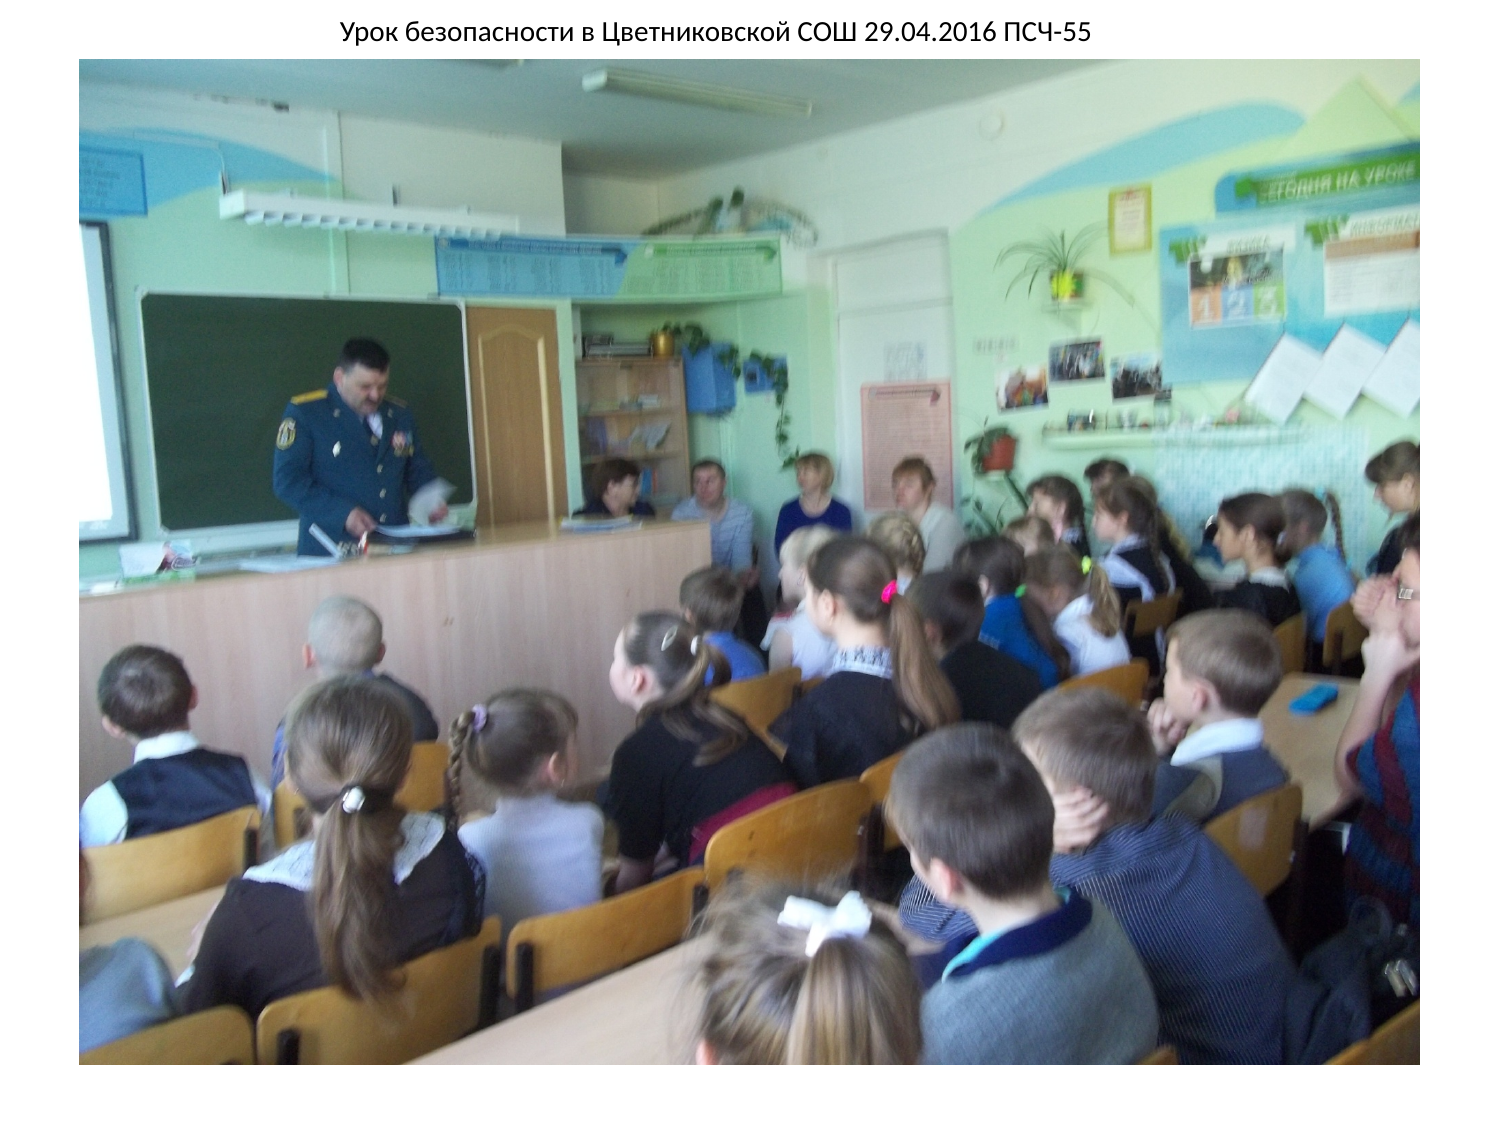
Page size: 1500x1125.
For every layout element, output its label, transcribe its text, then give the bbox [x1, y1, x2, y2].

picture [79, 59, 1421, 1066]
title Урок безопасности в Цветниковской СОШ 29.04.2016 ПСЧ-55 [82, 0, 1357, 59]
